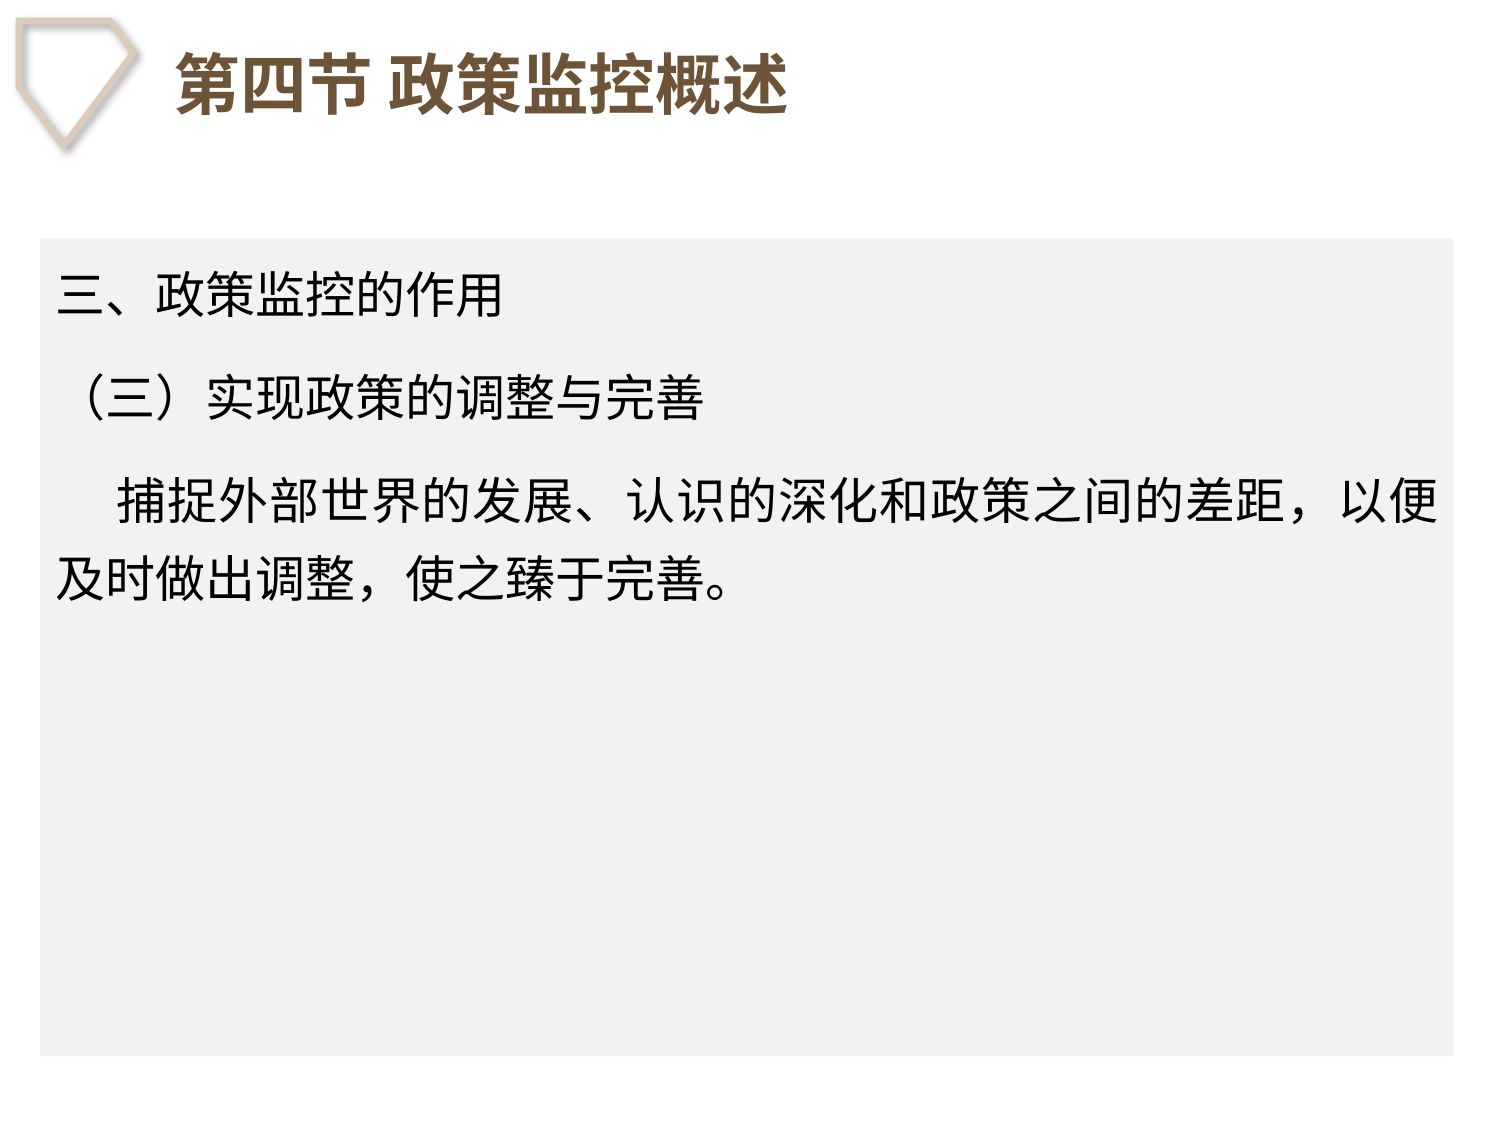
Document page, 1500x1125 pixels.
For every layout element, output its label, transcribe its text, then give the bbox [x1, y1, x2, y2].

list 三、政策监控的作用 （三）实现政策的调整与完善 捕捉外部世界的发展、认识的深化和政策之间的差距，以便及时做出调整，使之臻于完善。 [40, 238, 1454, 1057]
title 第四节 政策监控概述 [158, 18, 1456, 159]
